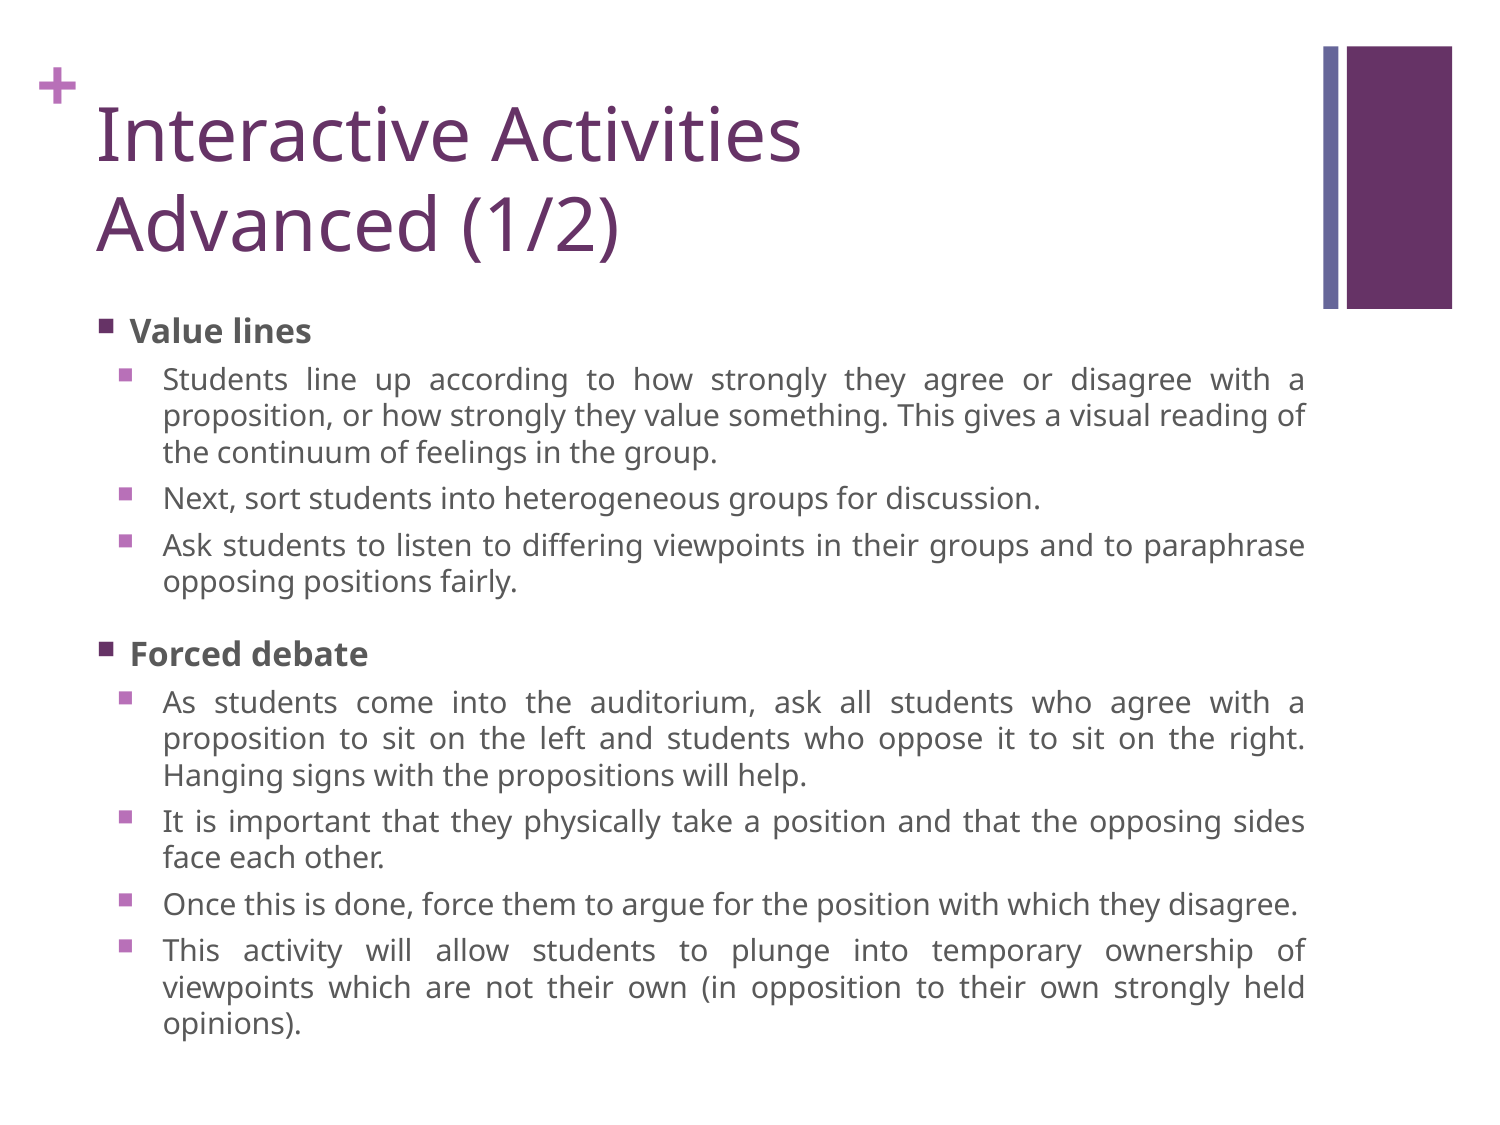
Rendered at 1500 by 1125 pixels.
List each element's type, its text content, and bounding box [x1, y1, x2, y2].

list Value lines Students line up according to how strongly they agree or disagree with a proposition, or how strongly they value something. This gives a visual reading of the continuum of feelings in the group. Next, sort students into heterogeneous groups for discussion. Ask students to listen to differing viewpoints in their groups and to paraphrase opposing positions fairly. Forced debate As students come into the auditorium, ask all students who agree with a proposition to sit on the left and students who oppose it to sit on the right. Hanging signs with the propositions will help. It is important that they physically take a position and that the opposing sides face each other. Once this is done, force them to argue for the position with which they disagree. This activity will allow students to plunge into temporary ownership of viewpoints which are not their own (in opposition to their own strongly held opinions). [81, 301, 1322, 1087]
title Interactive Activities Advanced (1/2) [81, 79, 1322, 263]
